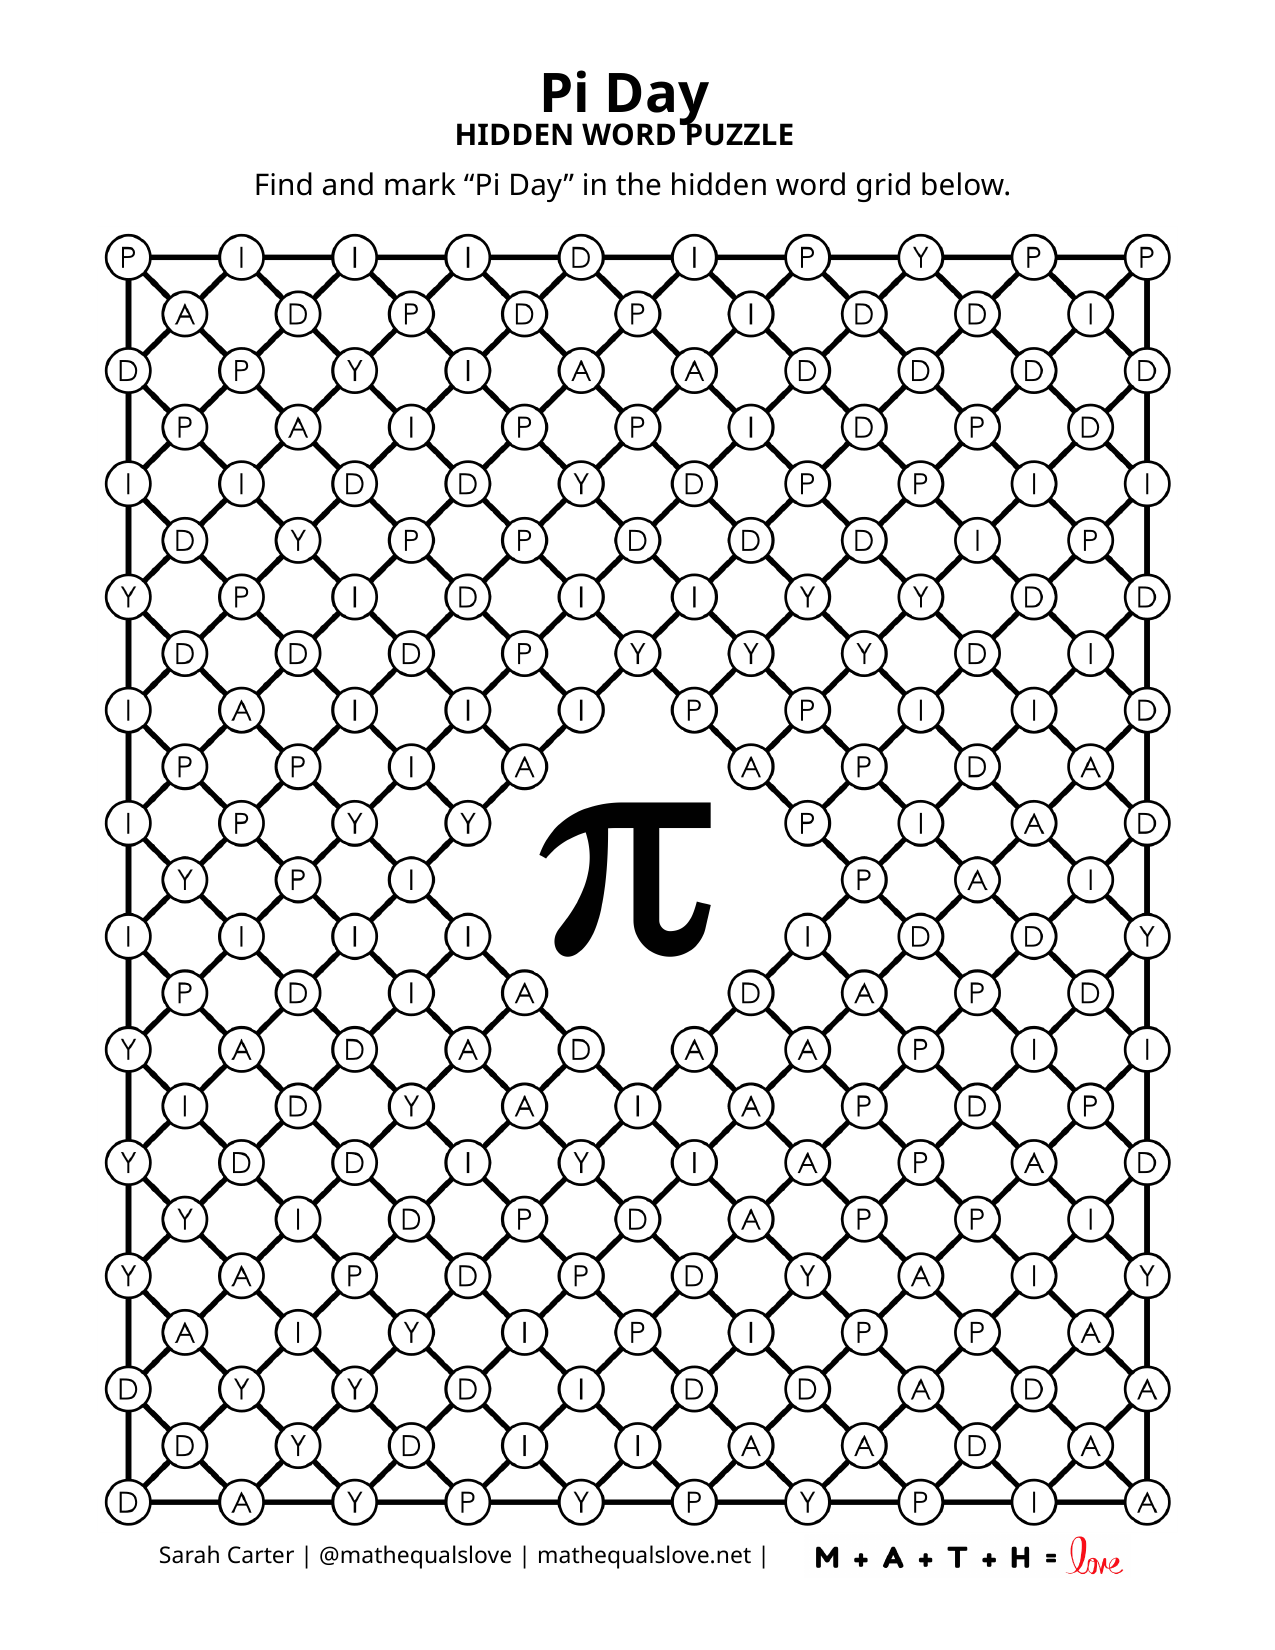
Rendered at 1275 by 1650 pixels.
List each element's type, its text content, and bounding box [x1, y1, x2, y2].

text_box Find and mark “Pi Day” in the hidden word grid below. [110, 158, 1165, 209]
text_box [143, 1533, 1132, 1579]
picture [97, 226, 1178, 1533]
text_box HIDDEN WORD PUZZLE [319, 108, 930, 159]
text_box Pi Day [302, 57, 947, 124]
